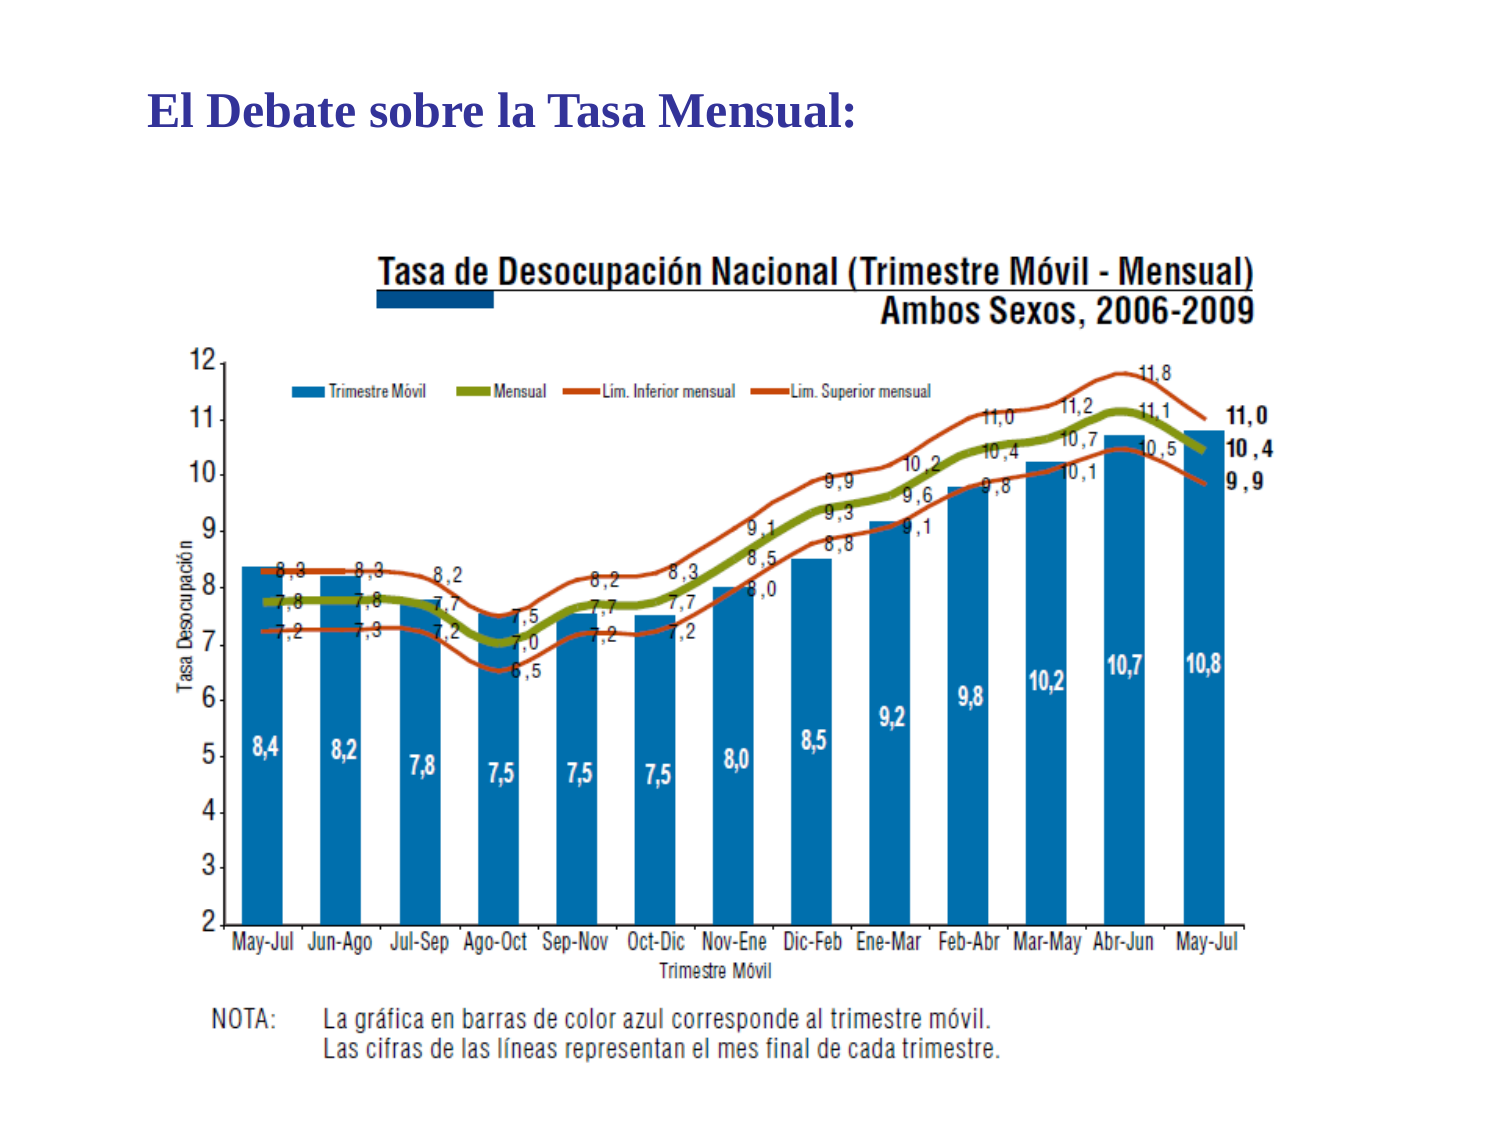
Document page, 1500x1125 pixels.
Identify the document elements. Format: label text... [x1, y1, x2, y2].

picture [128, 210, 1314, 1099]
text_box El Debate sobre la Tasa Mensual: [132, 70, 875, 145]
